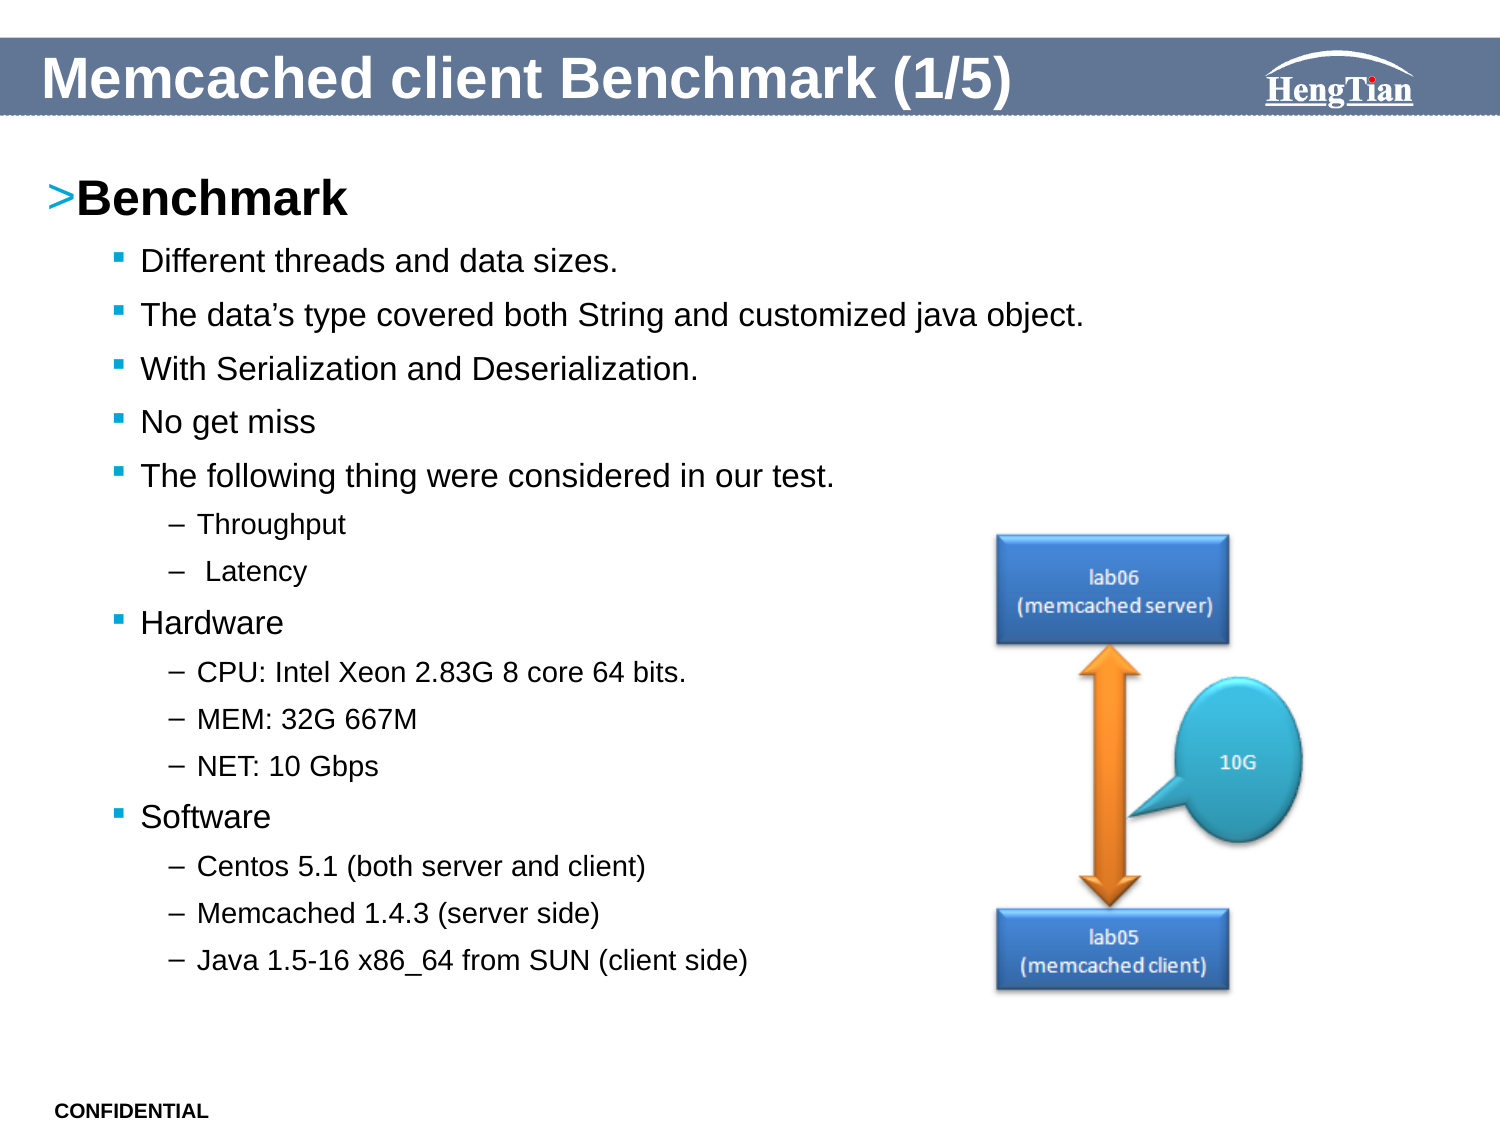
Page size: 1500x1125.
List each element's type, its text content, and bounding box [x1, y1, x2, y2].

picture [1210, 31, 1453, 150]
list Benchmark Different threads and data sizes. The data’s type covered both String and customized java object. With Serialization and Deserialization. No get miss The following thing were considered in our test. Throughput Latency Hardware CPU: Intel Xeon 2.83G 8 core 64 bits. MEM: 32G 667M NET: 10 Gbps Software Centos 5.1 (both server and client) Memcached 1.4.3 (server side) Java 1.5-16 x86_64 from SUN (client side) [46, 163, 1403, 1032]
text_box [984, 527, 1312, 1002]
title Memcached client Benchmark (1/5) [40, 50, 1397, 113]
